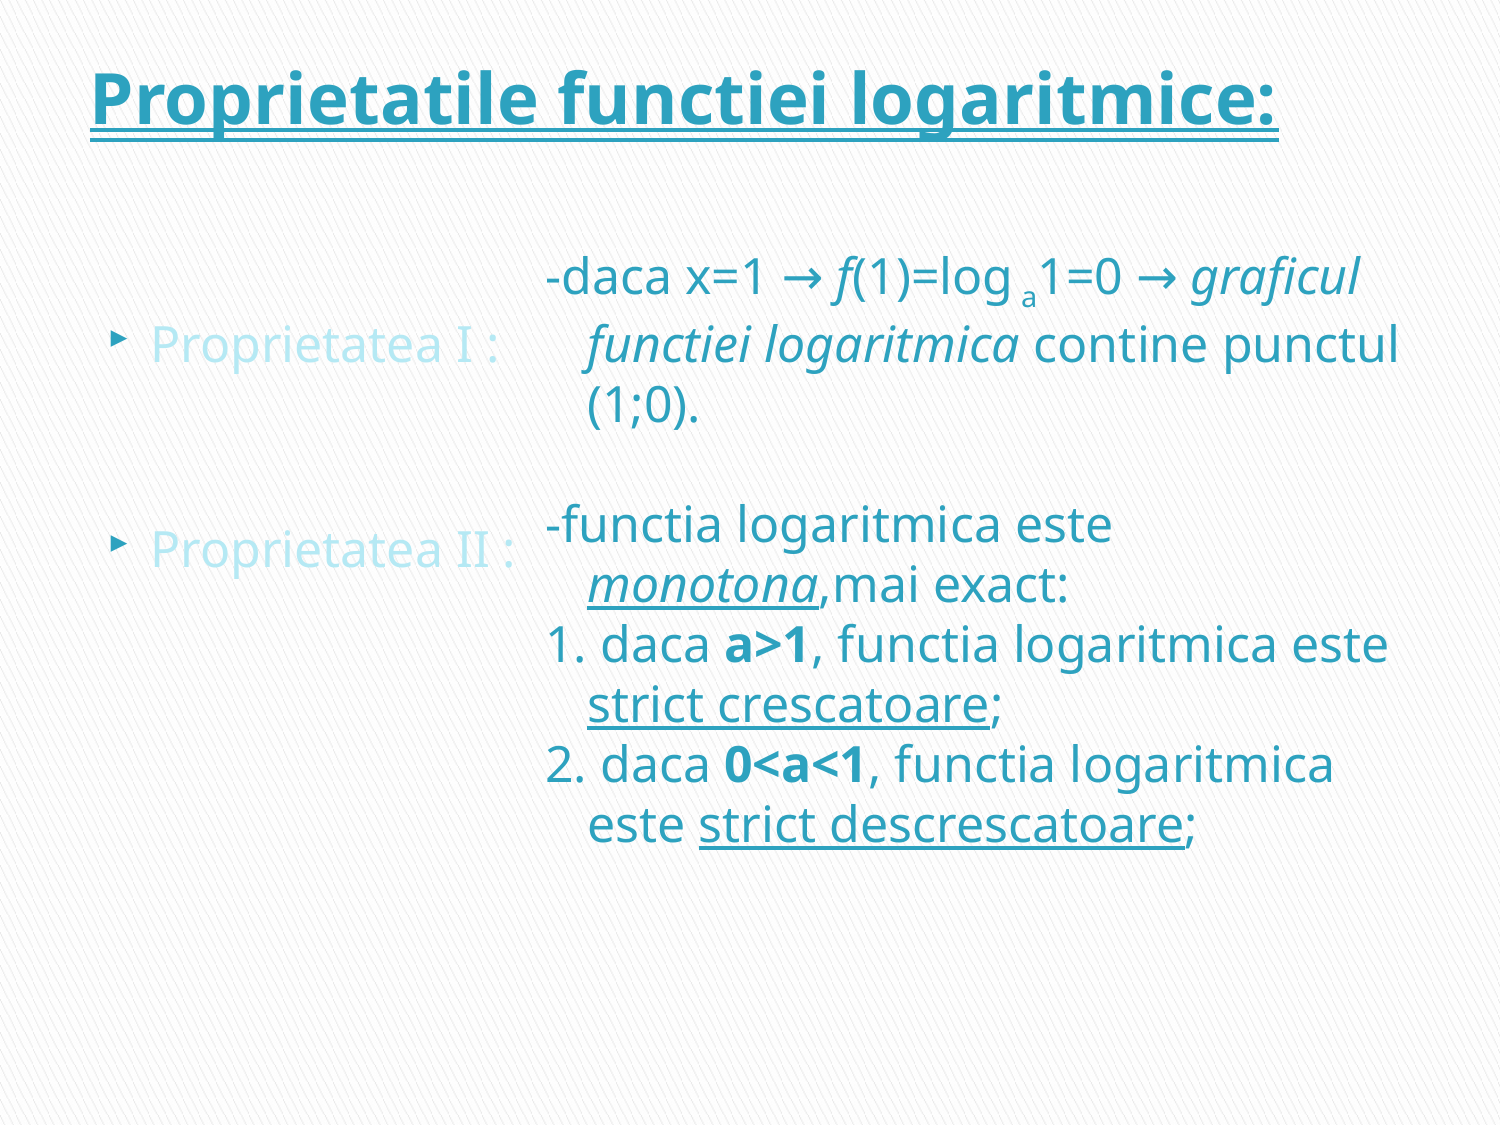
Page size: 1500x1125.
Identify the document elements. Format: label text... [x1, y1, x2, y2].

list Proprietatea I : Proprietatea II : [74, 236, 512, 884]
list -daca x=1 → f(1)=log a1=0 → graficul functiei logaritmica contine punctul (1;0). -functia logaritmica este monotona,mai exact: 1. daca a>1, functia logaritmica este strict crescatoare; 2. daca 0<a<1, functia logaritmica este strict descrescatoare; [512, 236, 1426, 884]
title Proprietatile functiei logaritmice: [75, 44, 1425, 233]
